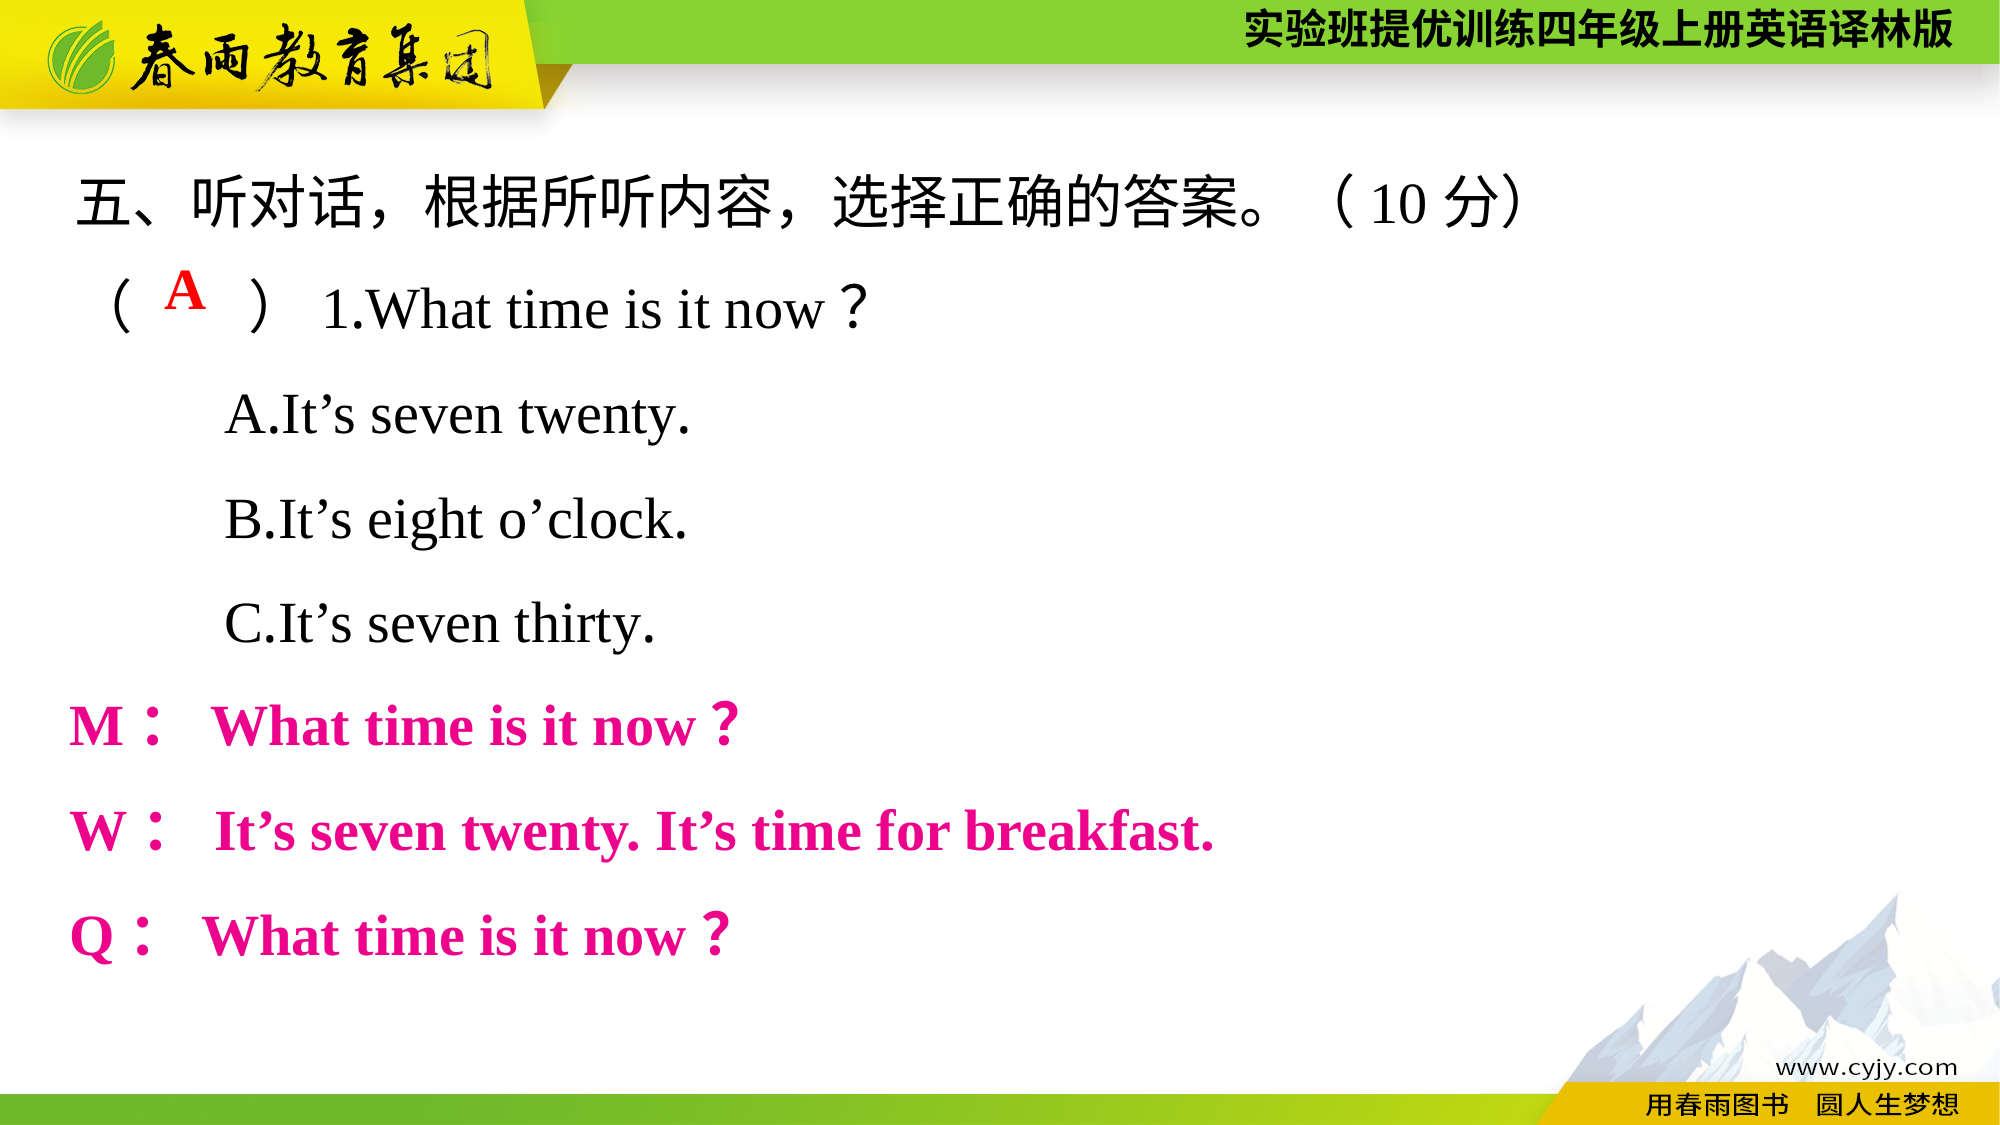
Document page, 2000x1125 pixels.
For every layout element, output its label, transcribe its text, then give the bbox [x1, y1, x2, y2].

picture [0, 0, 2000, 1125]
list 五、听对话，根据所听内容，选择正确的答案。（10分） （ ）1.What time is it now？ A.It’s seven twenty. B.It’s eight o’clock. C.It’s seven thirty. [59, 122, 1944, 668]
text_box M：What time is it now？ W：It’s seven twenty. It’s time for breakfast. Q：What time is it now？ [54, 645, 1437, 975]
text_box A [149, 243, 222, 329]
